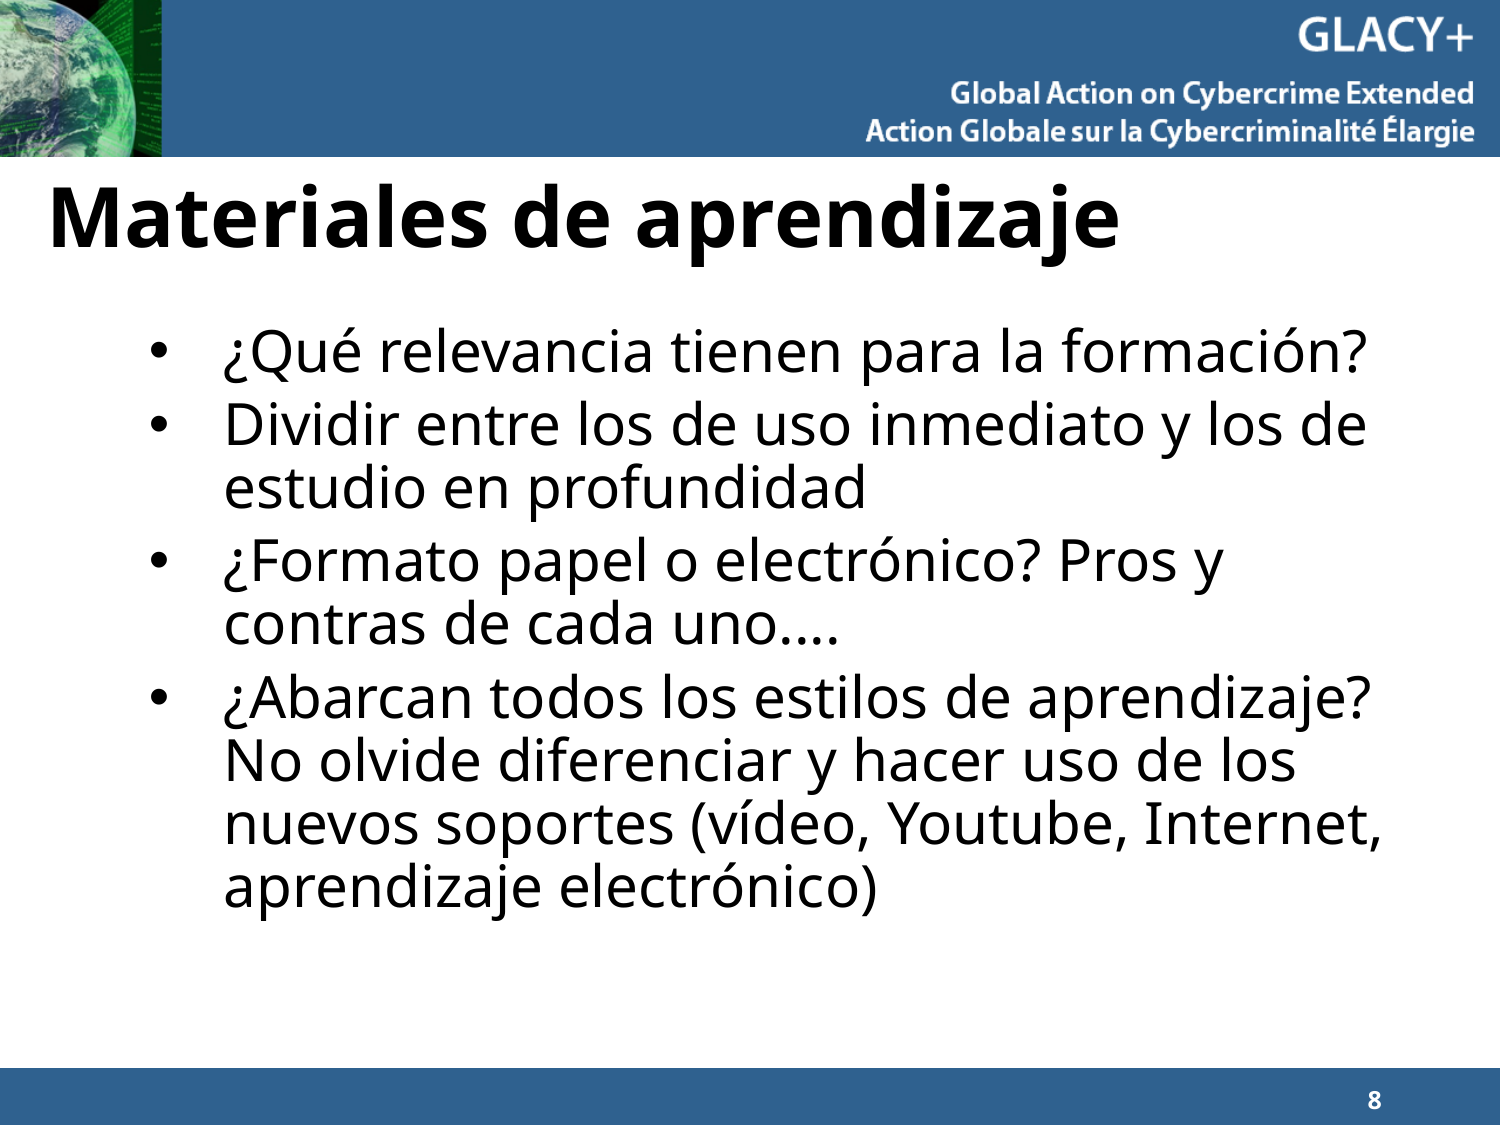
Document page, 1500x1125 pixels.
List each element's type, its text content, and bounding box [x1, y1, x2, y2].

slide_number 8 [1059, 1071, 1397, 1125]
title Materiales de aprendizaje [9, 126, 1397, 315]
list ¿Qué relevancia tienen para la formación? Dividir entre los de uso inmediato y los de estudio en profundidad ¿Formato papel o electrónico? Pros y contras de cada uno.... ¿Abarcan todos los estilos de aprendizaje? No olvide diferenciar y hacer uso de los nuevos soportes (vídeo, Youtube, Internet, aprendizaje electrónico) [76, 314, 1432, 1028]
picture [0, 0, 1500, 157]
